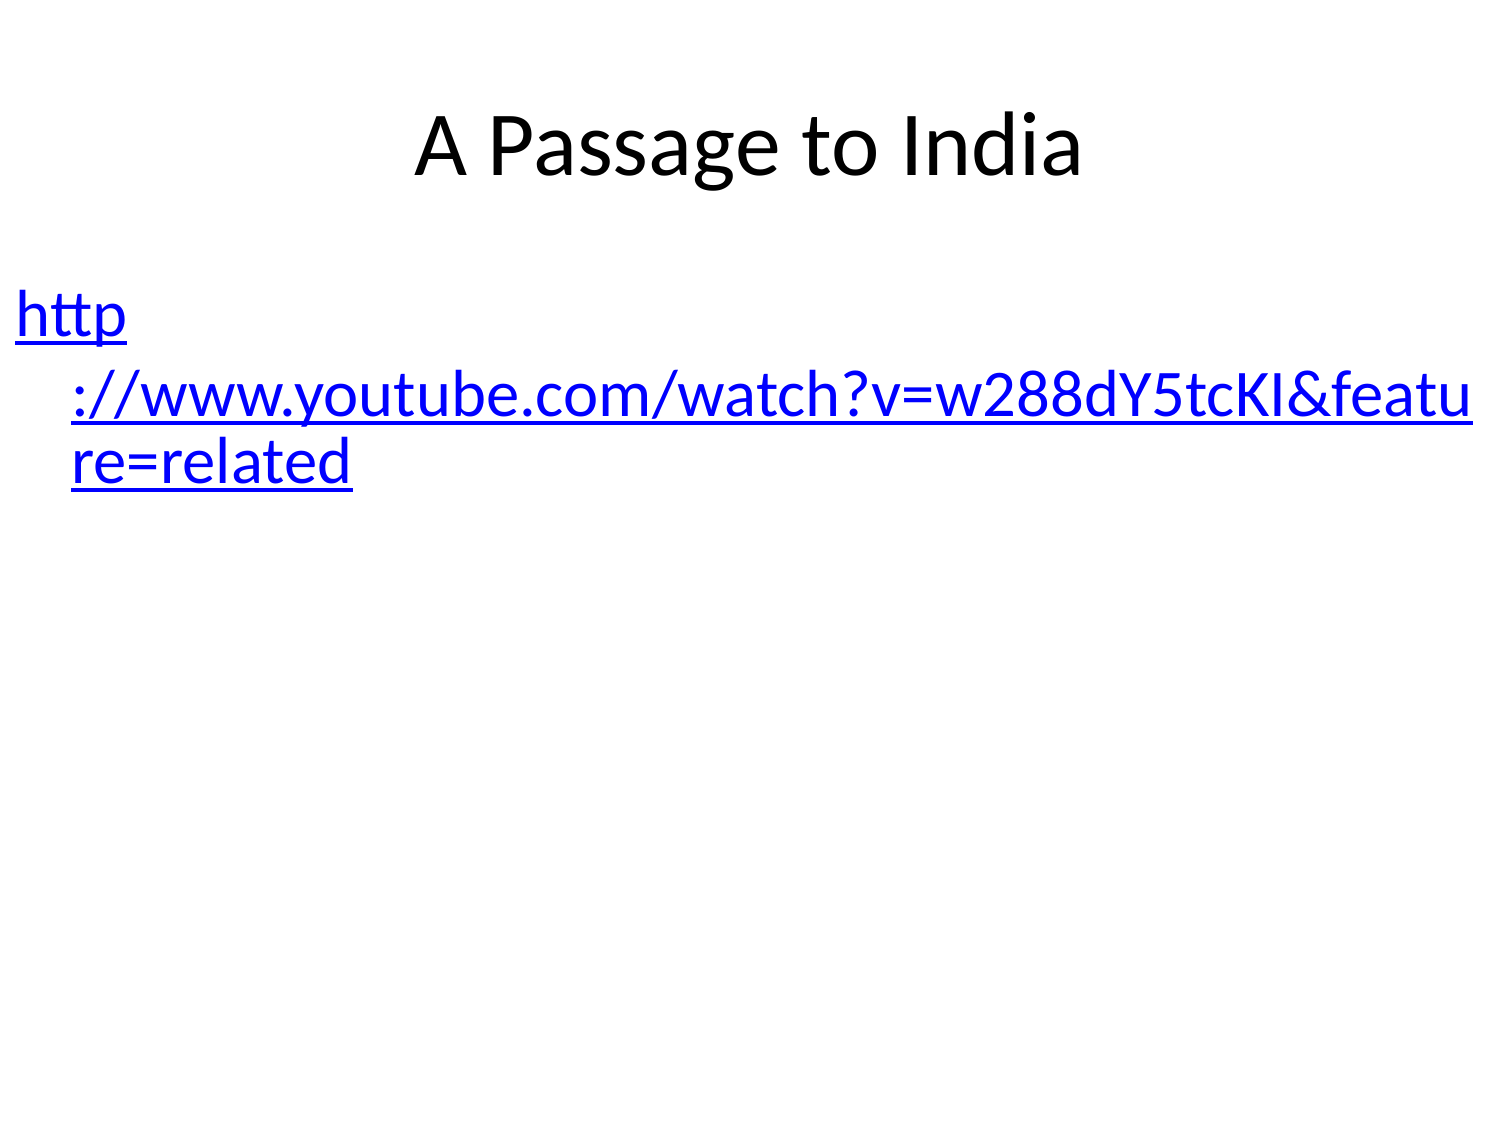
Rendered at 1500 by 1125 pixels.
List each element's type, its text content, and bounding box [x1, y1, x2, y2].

list http://www.youtube.com/watch?v=w288dY5tcKI&feature=related [0, 262, 1500, 1005]
title A Passage to India [75, 45, 1425, 233]
